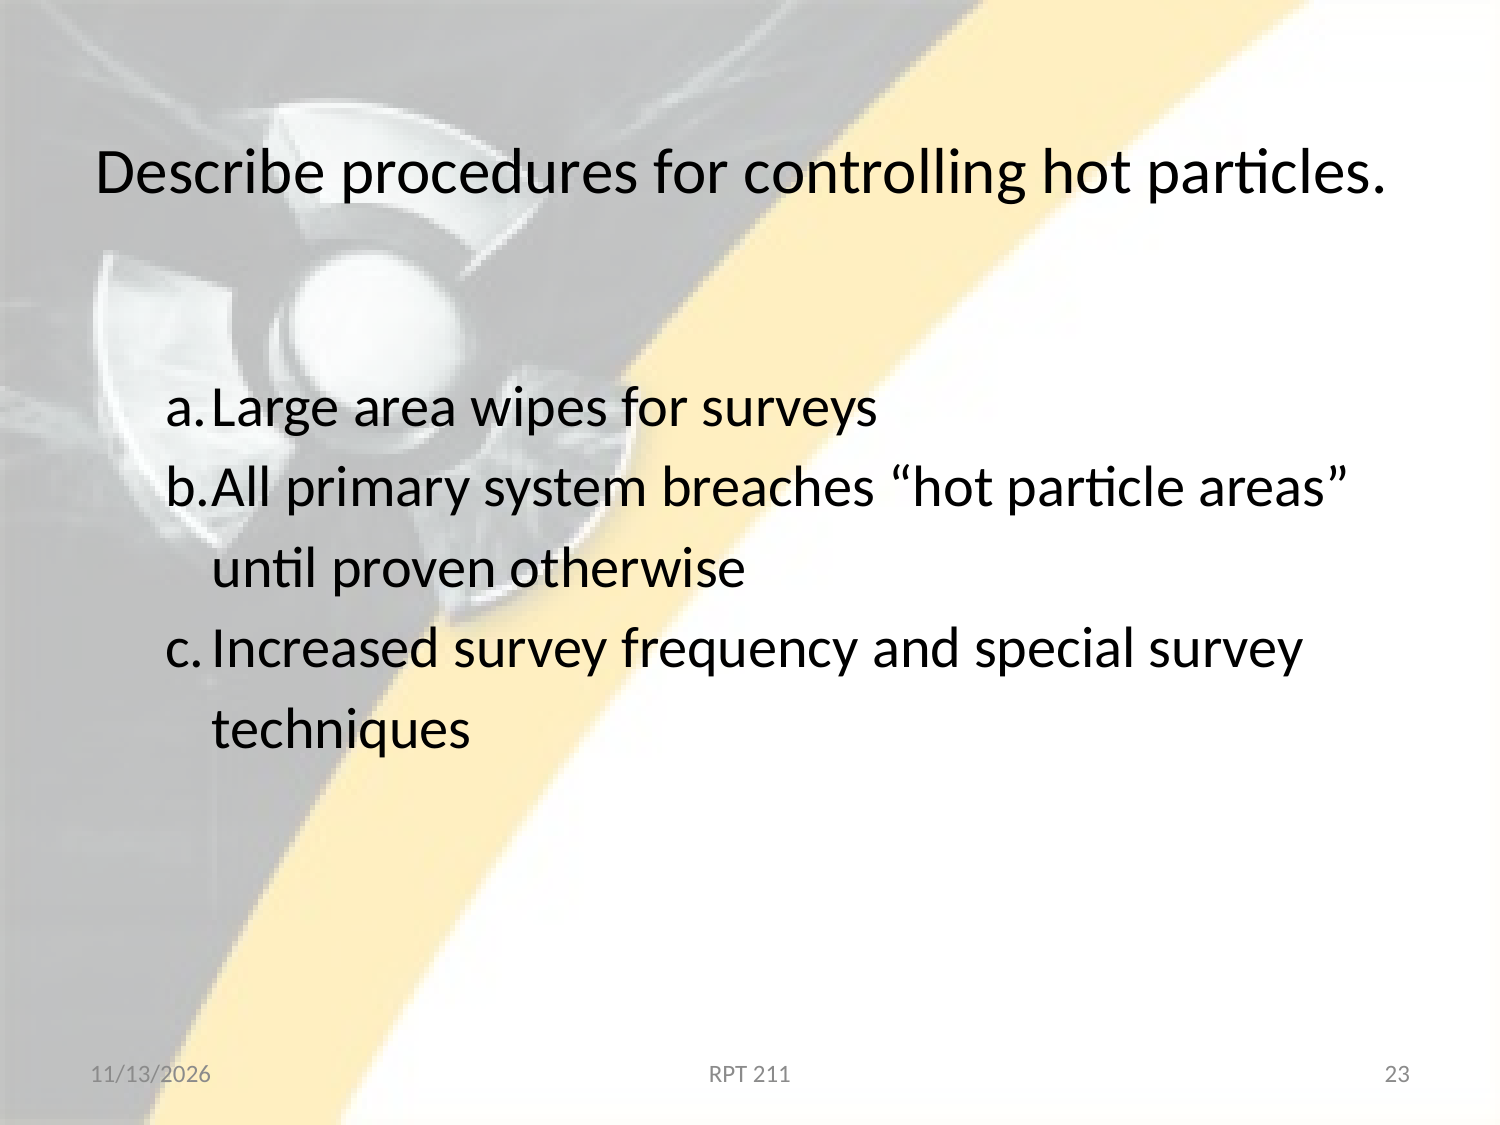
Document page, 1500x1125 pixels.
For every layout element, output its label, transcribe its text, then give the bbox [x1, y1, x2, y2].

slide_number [75, 1042, 425, 1103]
slide_number 23 [1074, 1042, 1425, 1103]
footer RPT 211 [512, 1042, 988, 1103]
list Large area wipes for surveys All primary system breaches “hot particle areas” until proven otherwise Increased survey frequency and special survey techniques [75, 350, 1425, 986]
title Describe procedures for controlling hot particles. [75, 87, 1425, 325]
